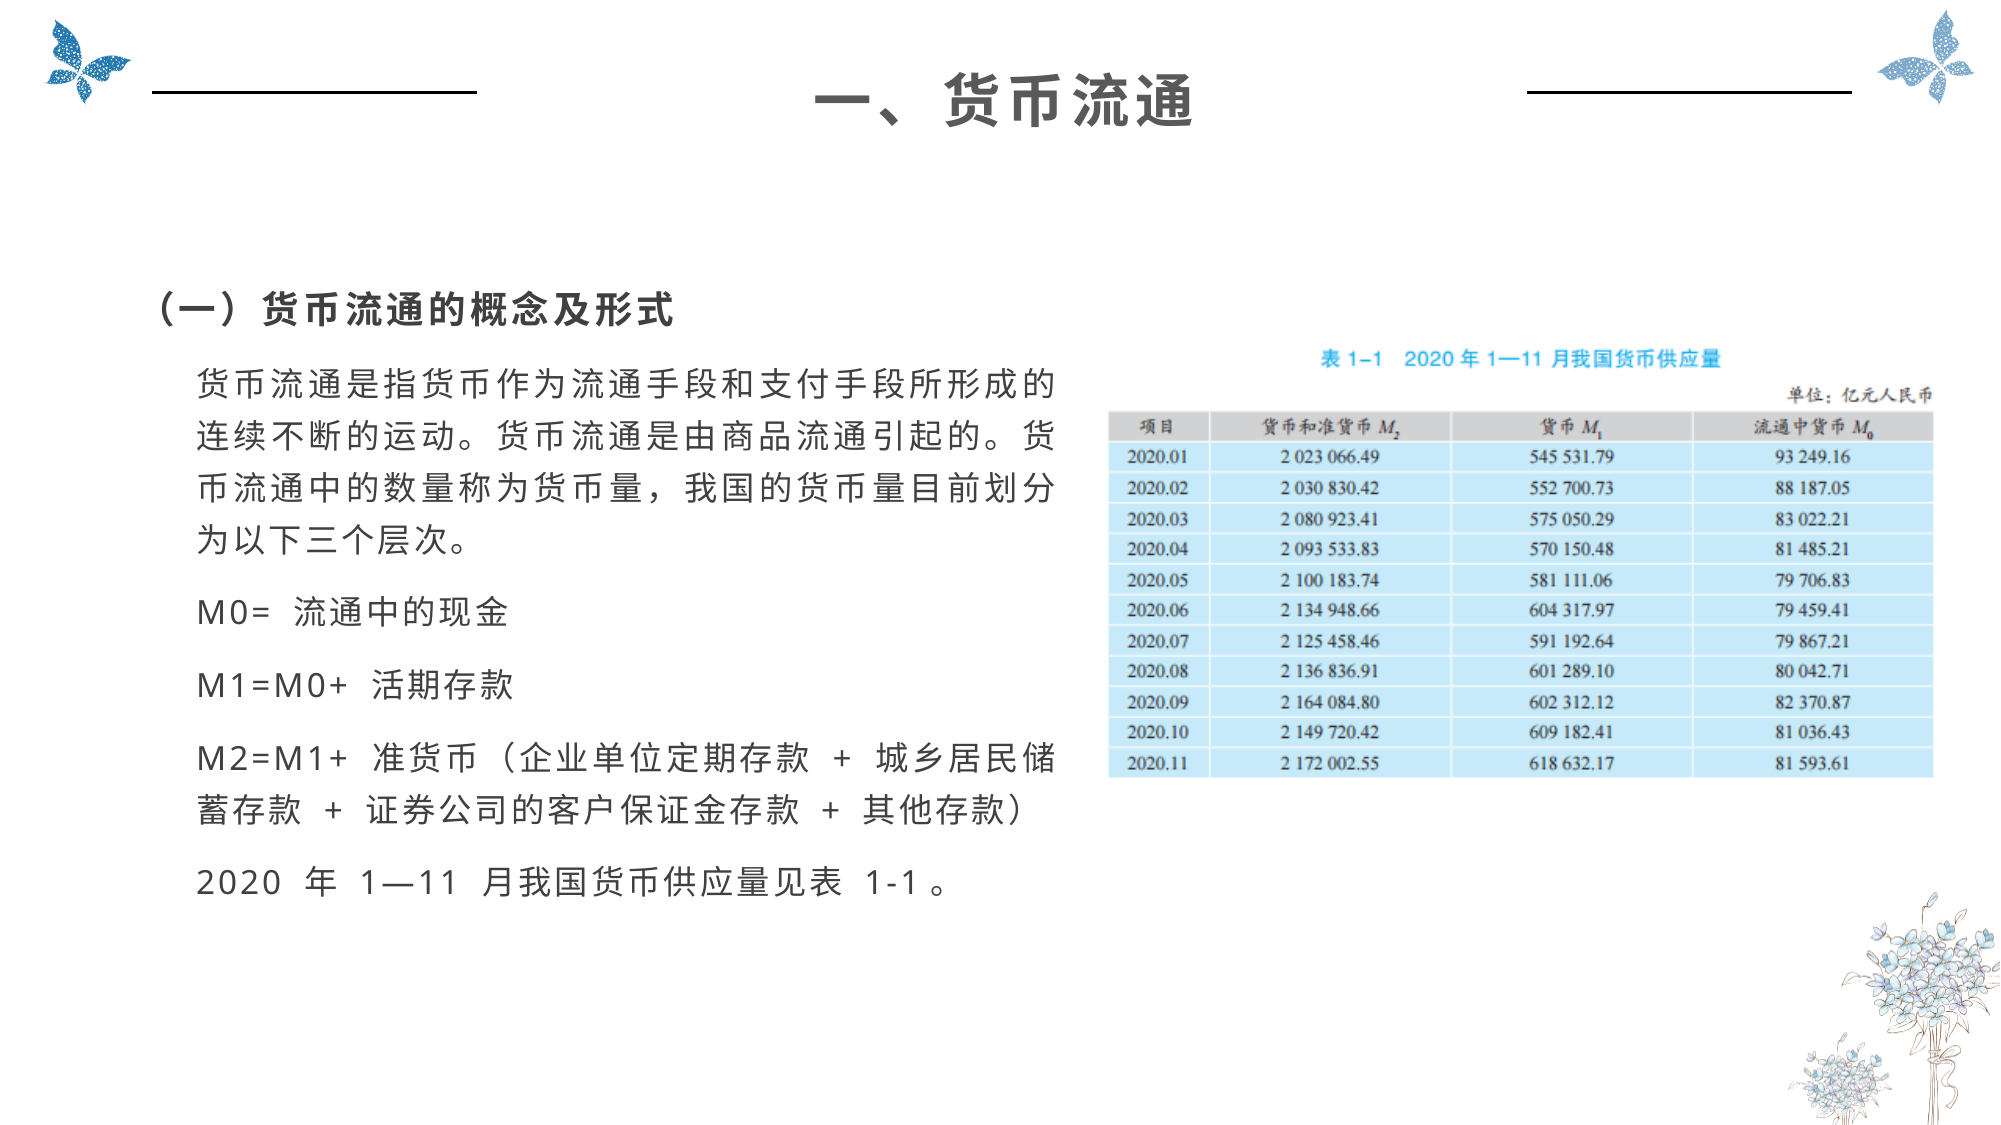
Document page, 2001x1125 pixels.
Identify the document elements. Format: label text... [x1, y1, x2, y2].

text_box （一）货币流通的概念及形式 货币流通是指货币作为流通手段和支付手段所形成的连续不断的运动。货币流通是由商品流通引起的。货币流通中的数量称为货币量，我国的货币量目前划分为以下三个层次。 M0= 流通中的现金 M1=M0+ 活期存款 M2=M1+ 准货币（企业单位定期存款 + 城乡居民储蓄存款 + 证券公司的客户保证金存款 + 其他存款） 2020 年 1—11 月我国货币供应量见表 1-1。 [125, 257, 1071, 908]
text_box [151, 55, 1852, 142]
picture [1106, 338, 1946, 787]
picture [1788, 892, 2000, 1125]
